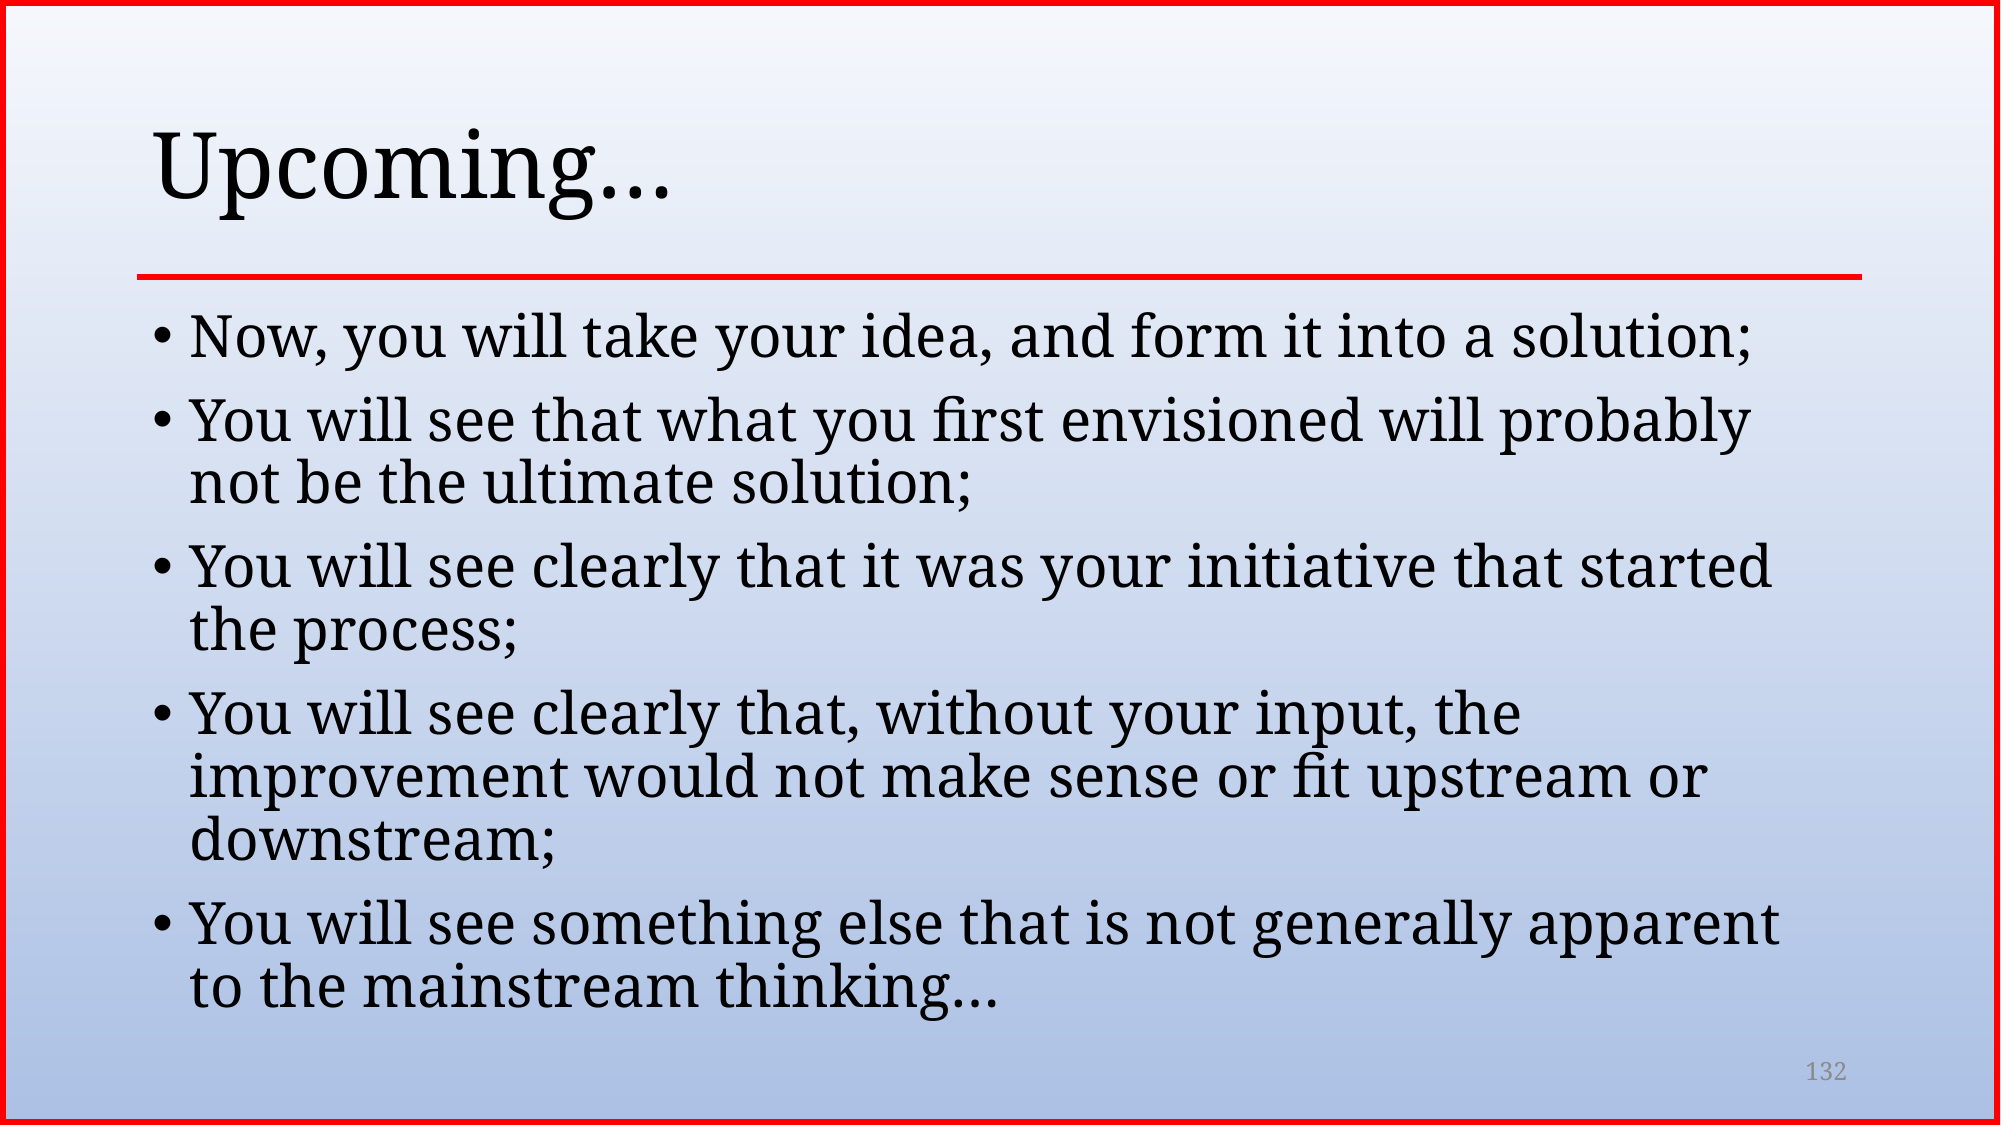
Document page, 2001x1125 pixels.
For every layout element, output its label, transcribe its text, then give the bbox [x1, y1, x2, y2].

title Upcoming… [137, 59, 1863, 278]
slide_number 132 [1412, 1042, 1863, 1103]
list Now, you will take your idea, and form it into a solution; You will see that what you first envisioned will probably not be the ultimate solution; You will see clearly that it was your initiative that started the process; You will see clearly that, without your input, the improvement would not make sense or fit upstream or downstream; You will see something else that is not generally apparent to the mainstream thinking… [137, 299, 1863, 1014]
